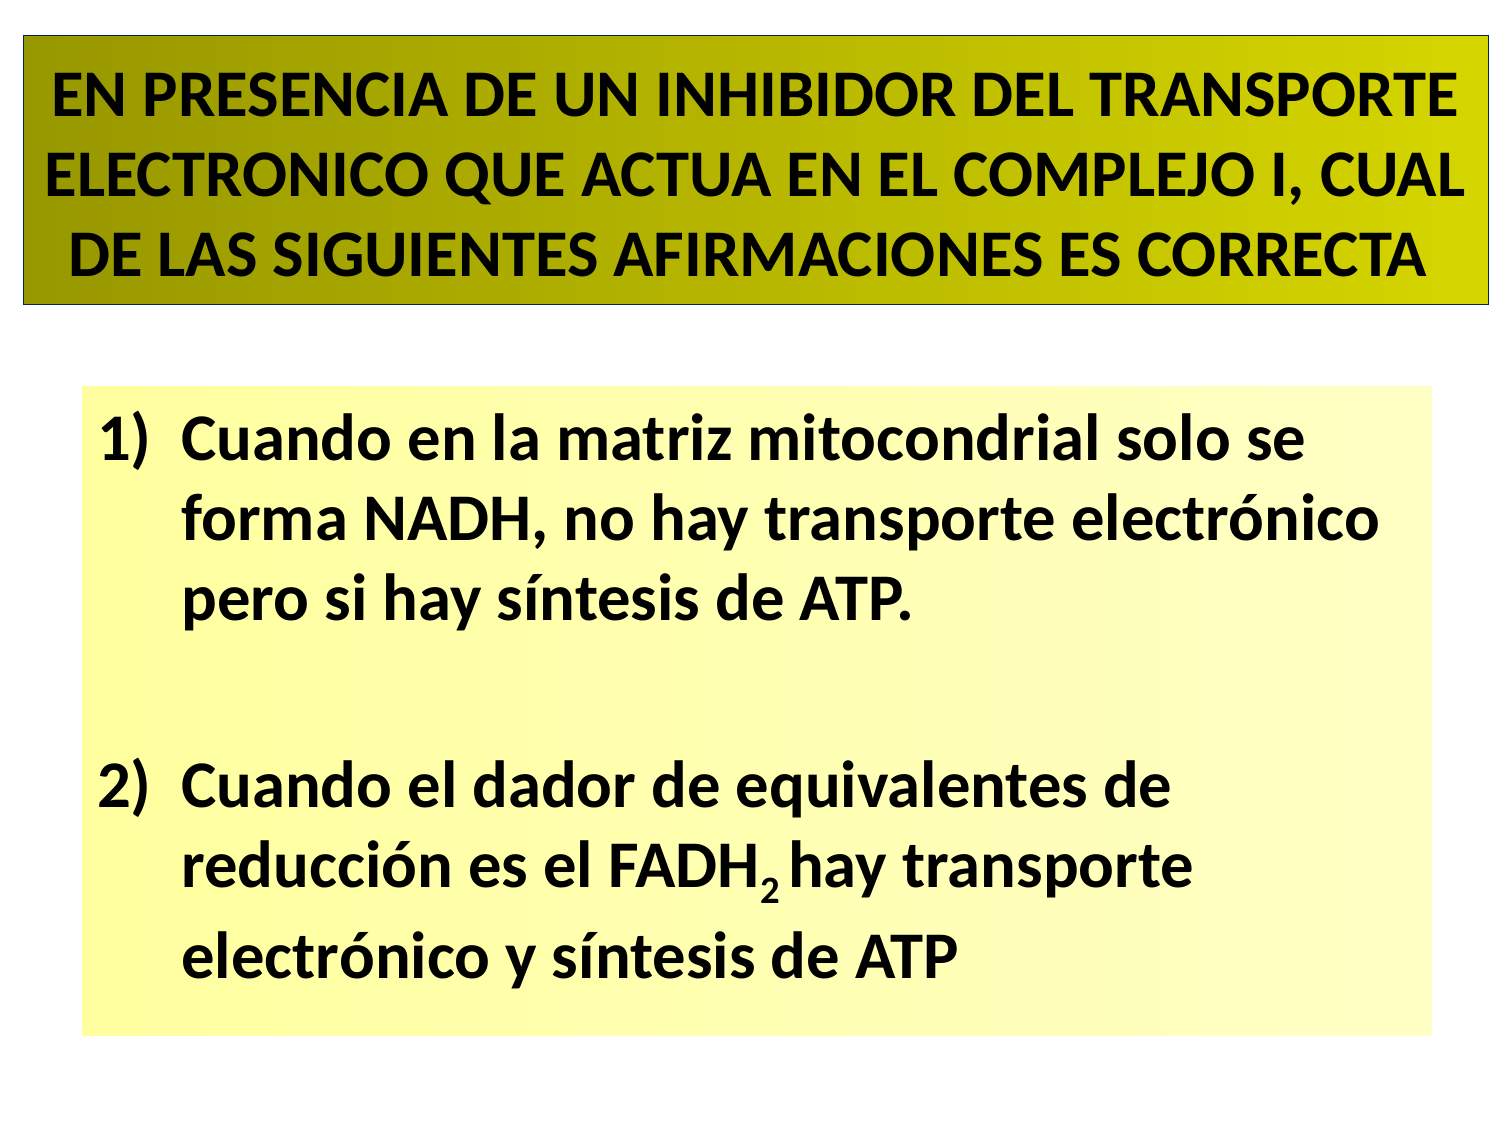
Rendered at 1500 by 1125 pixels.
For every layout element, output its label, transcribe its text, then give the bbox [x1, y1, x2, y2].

list Cuando en la matriz mitocondrial solo se forma NADH, no hay transporte electrónico pero si hay síntesis de ATP. Cuando el dador de equivalentes de reducción es el FADH2 hay transporte electrónico y síntesis de ATP [82, 386, 1432, 1036]
title EN PRESENCIA DE UN INHIBIDOR DEL TRANSPORTE ELECTRONICO QUE ACTUA EN EL COMPLEJO I, CUAL DE LAS SIGUIENTES AFIRMACIONES ES CORRECTA [23, 35, 1489, 305]
